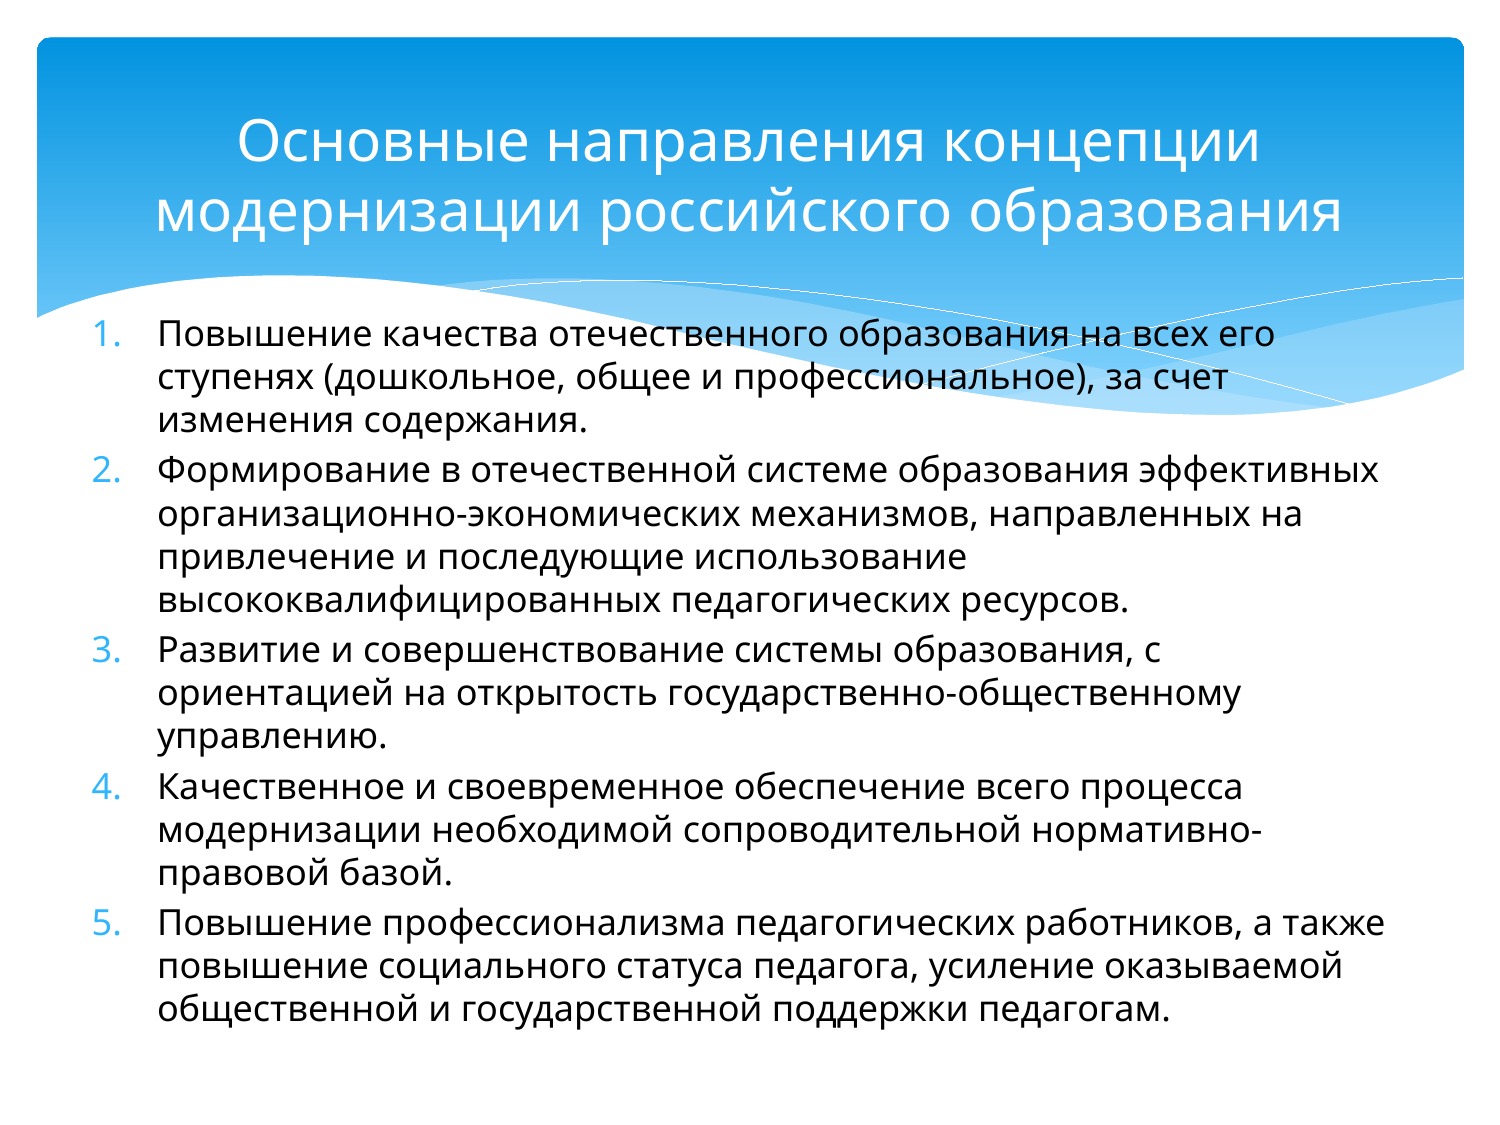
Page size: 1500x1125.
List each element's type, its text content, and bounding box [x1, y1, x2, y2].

title Основные направления концепции модернизации российского образования [75, 55, 1424, 291]
list Повышение качества отечественного образования на всех его ступенях (дошкольное, общее и профессиональное), за счет изменения содержания. Формирование в отечественной системе образования эффективных организационно-экономических механизмов, направленных на привлечение и последующие использование высококвалифицированных педагогических ресурсов. Развитие и совершенствование системы образования, с ориентацией на открытость государственно-общественному управлению. Качественное и своевременное обеспечение всего процесса модернизации необходимой сопроводительной нормативно-правовой базой. Повышение профессионализма педагогических работников, а также повышение социального статуса педагога, усиление оказываемой общественной и государственной поддержки педагогам. [76, 291, 1412, 1094]
